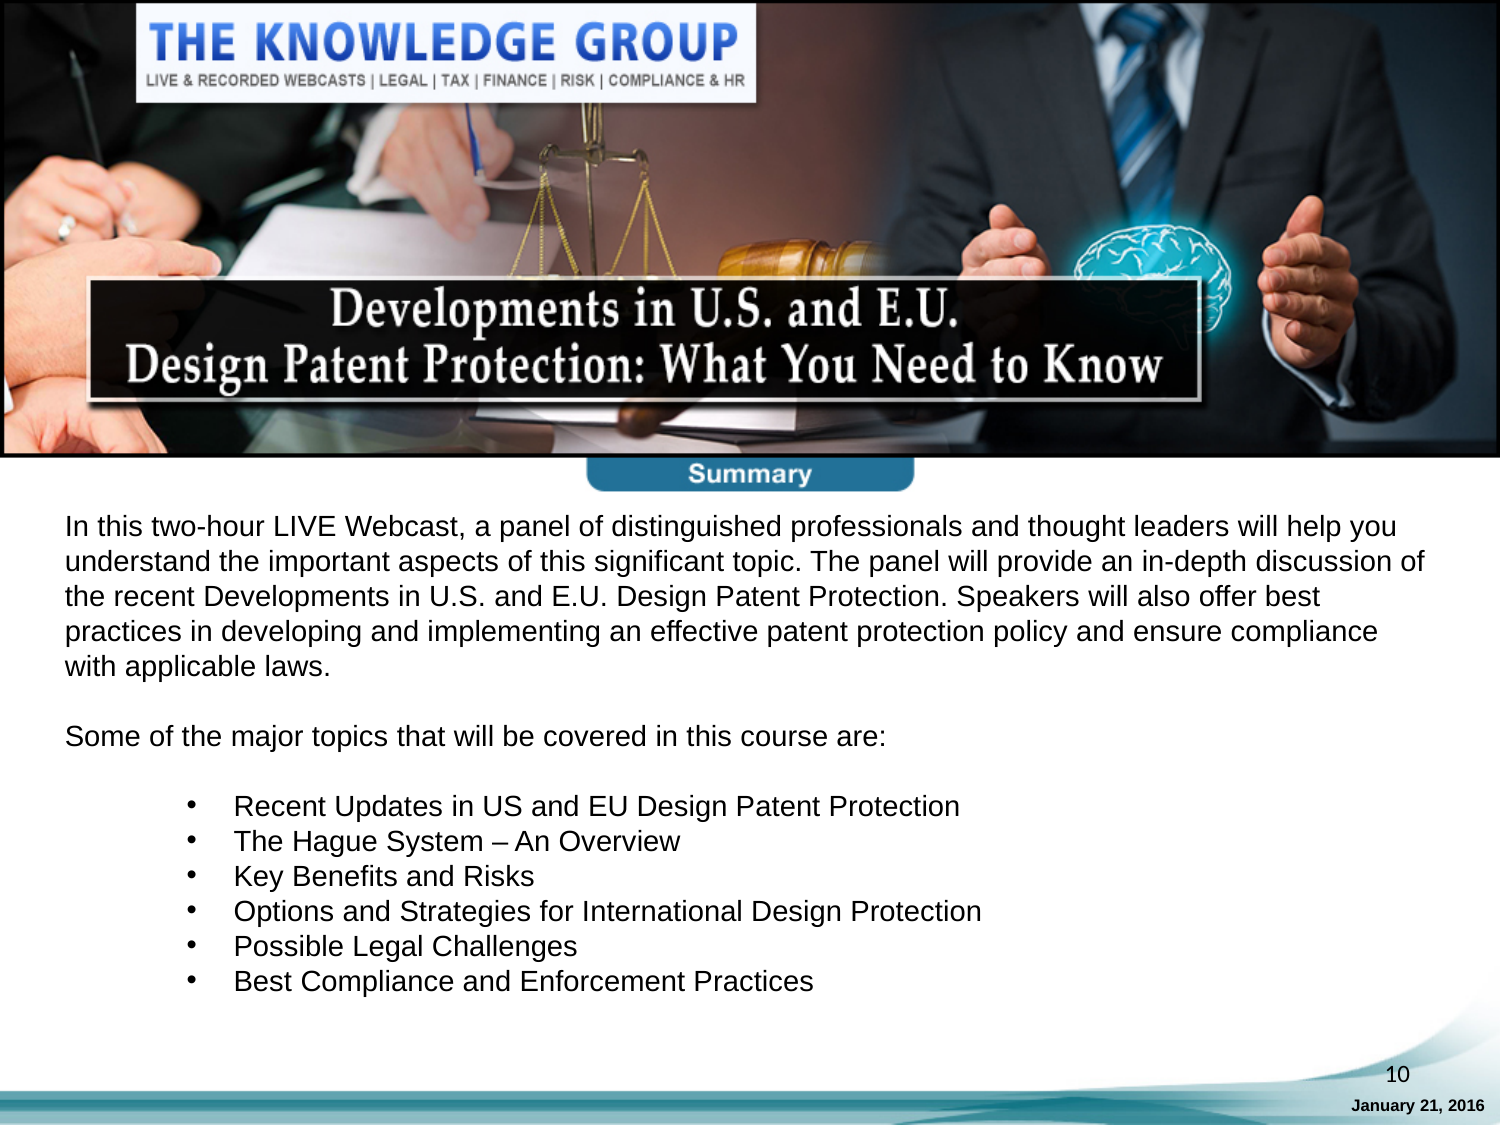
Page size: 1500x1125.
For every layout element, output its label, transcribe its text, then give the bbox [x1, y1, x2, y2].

text_box January 21, 2016 [1100, 1087, 1500, 1123]
picture [0, 0, 1500, 1125]
text_box In this two-hour LIVE Webcast, a panel of distinguished professionals and thought leaders will help you understand the important aspects of this significant topic. The panel will provide an in-depth discussion of the recent Developments in U.S. and E.U. Design Patent Protection. Speakers will also offer best practices in developing and implementing an effective patent protection policy and ensure compliance with applicable laws. Some of the major topics that will be covered in this course are: Recent Updates in US and EU Design Patent Protection The Hague System – An Overview Key Benefits and Risks Options and Strategies for International Design Protection Possible Legal Challenges Best Compliance and Enforcement Practices [50, 499, 1450, 1005]
slide_number 10 [1074, 1042, 1425, 1103]
